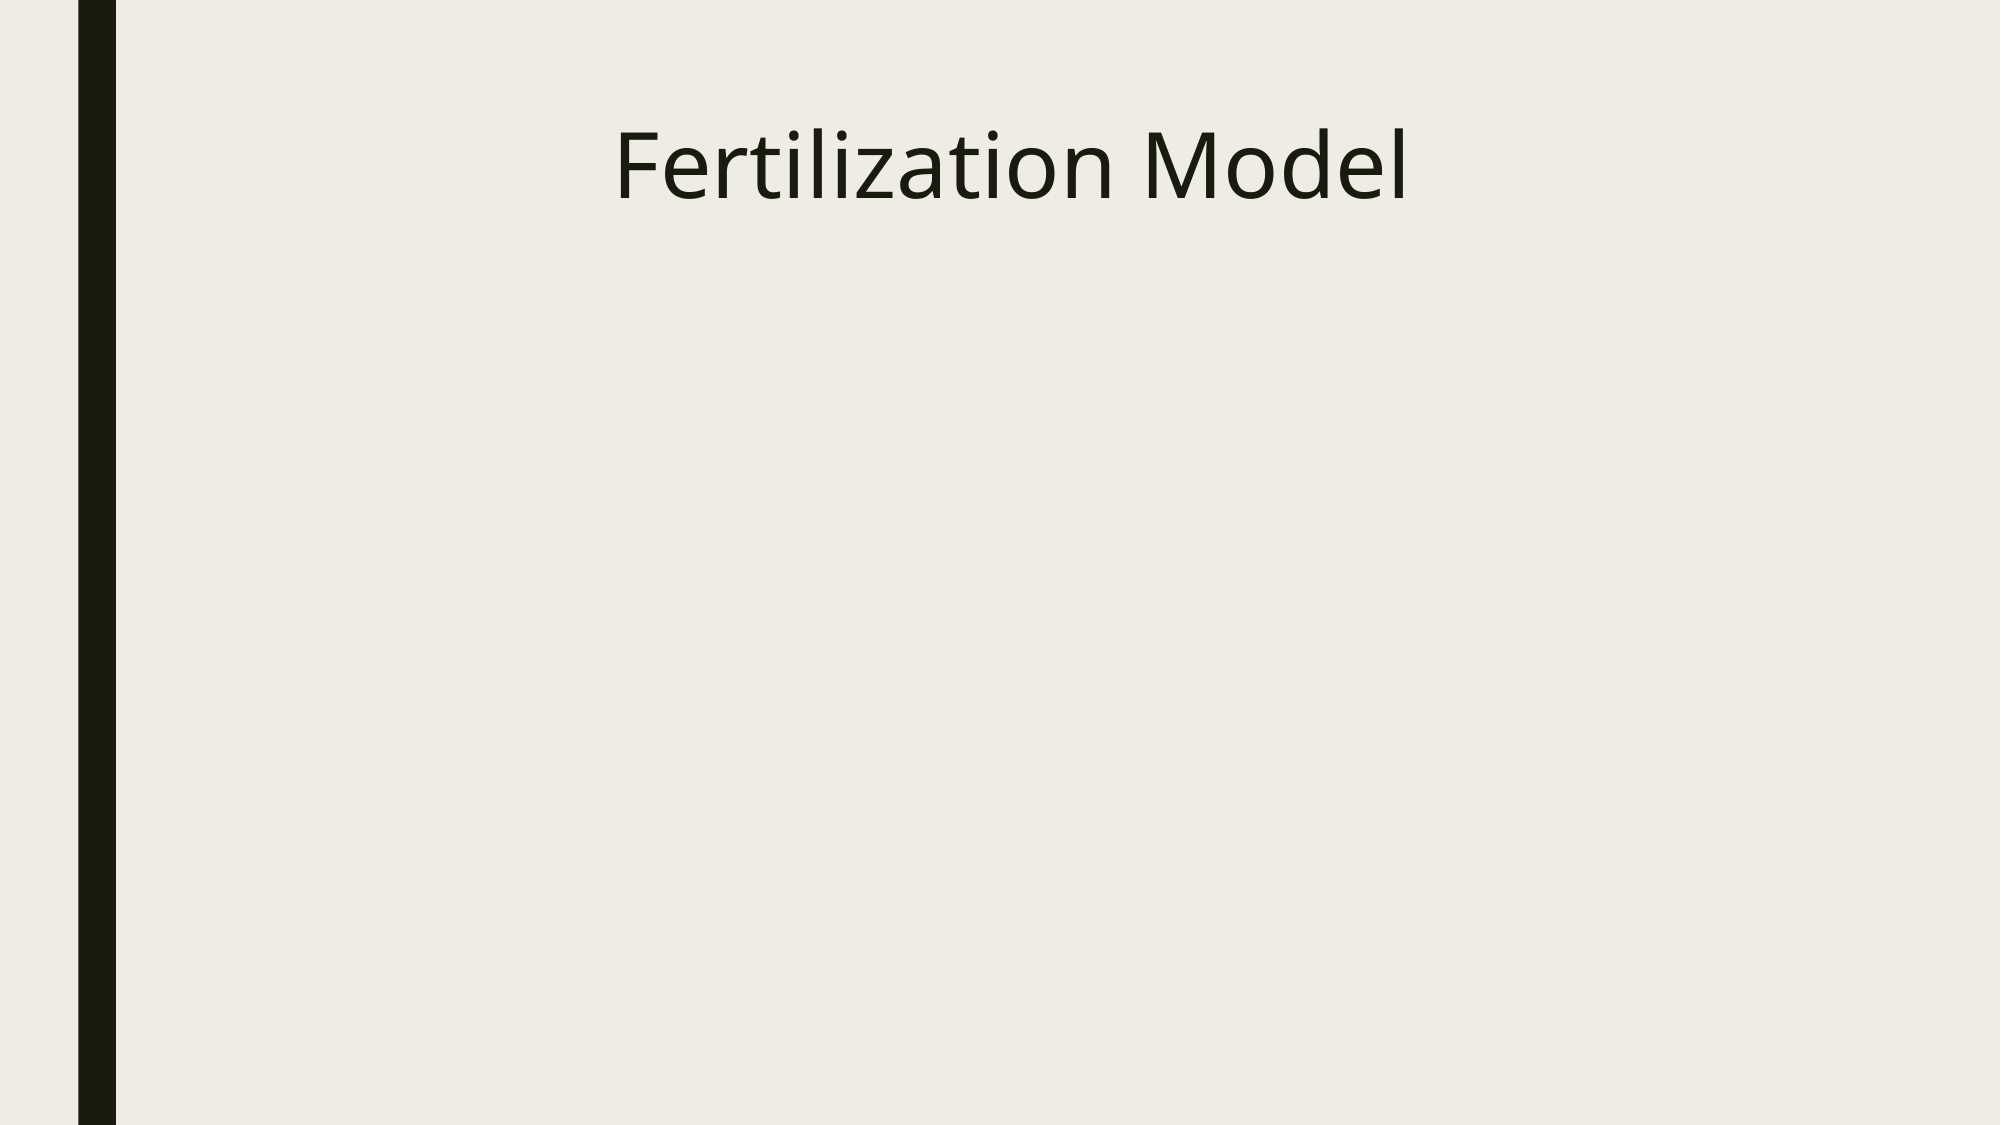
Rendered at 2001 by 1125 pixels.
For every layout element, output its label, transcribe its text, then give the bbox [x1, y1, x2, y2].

title Fertilization Model [225, 112, 1800, 357]
